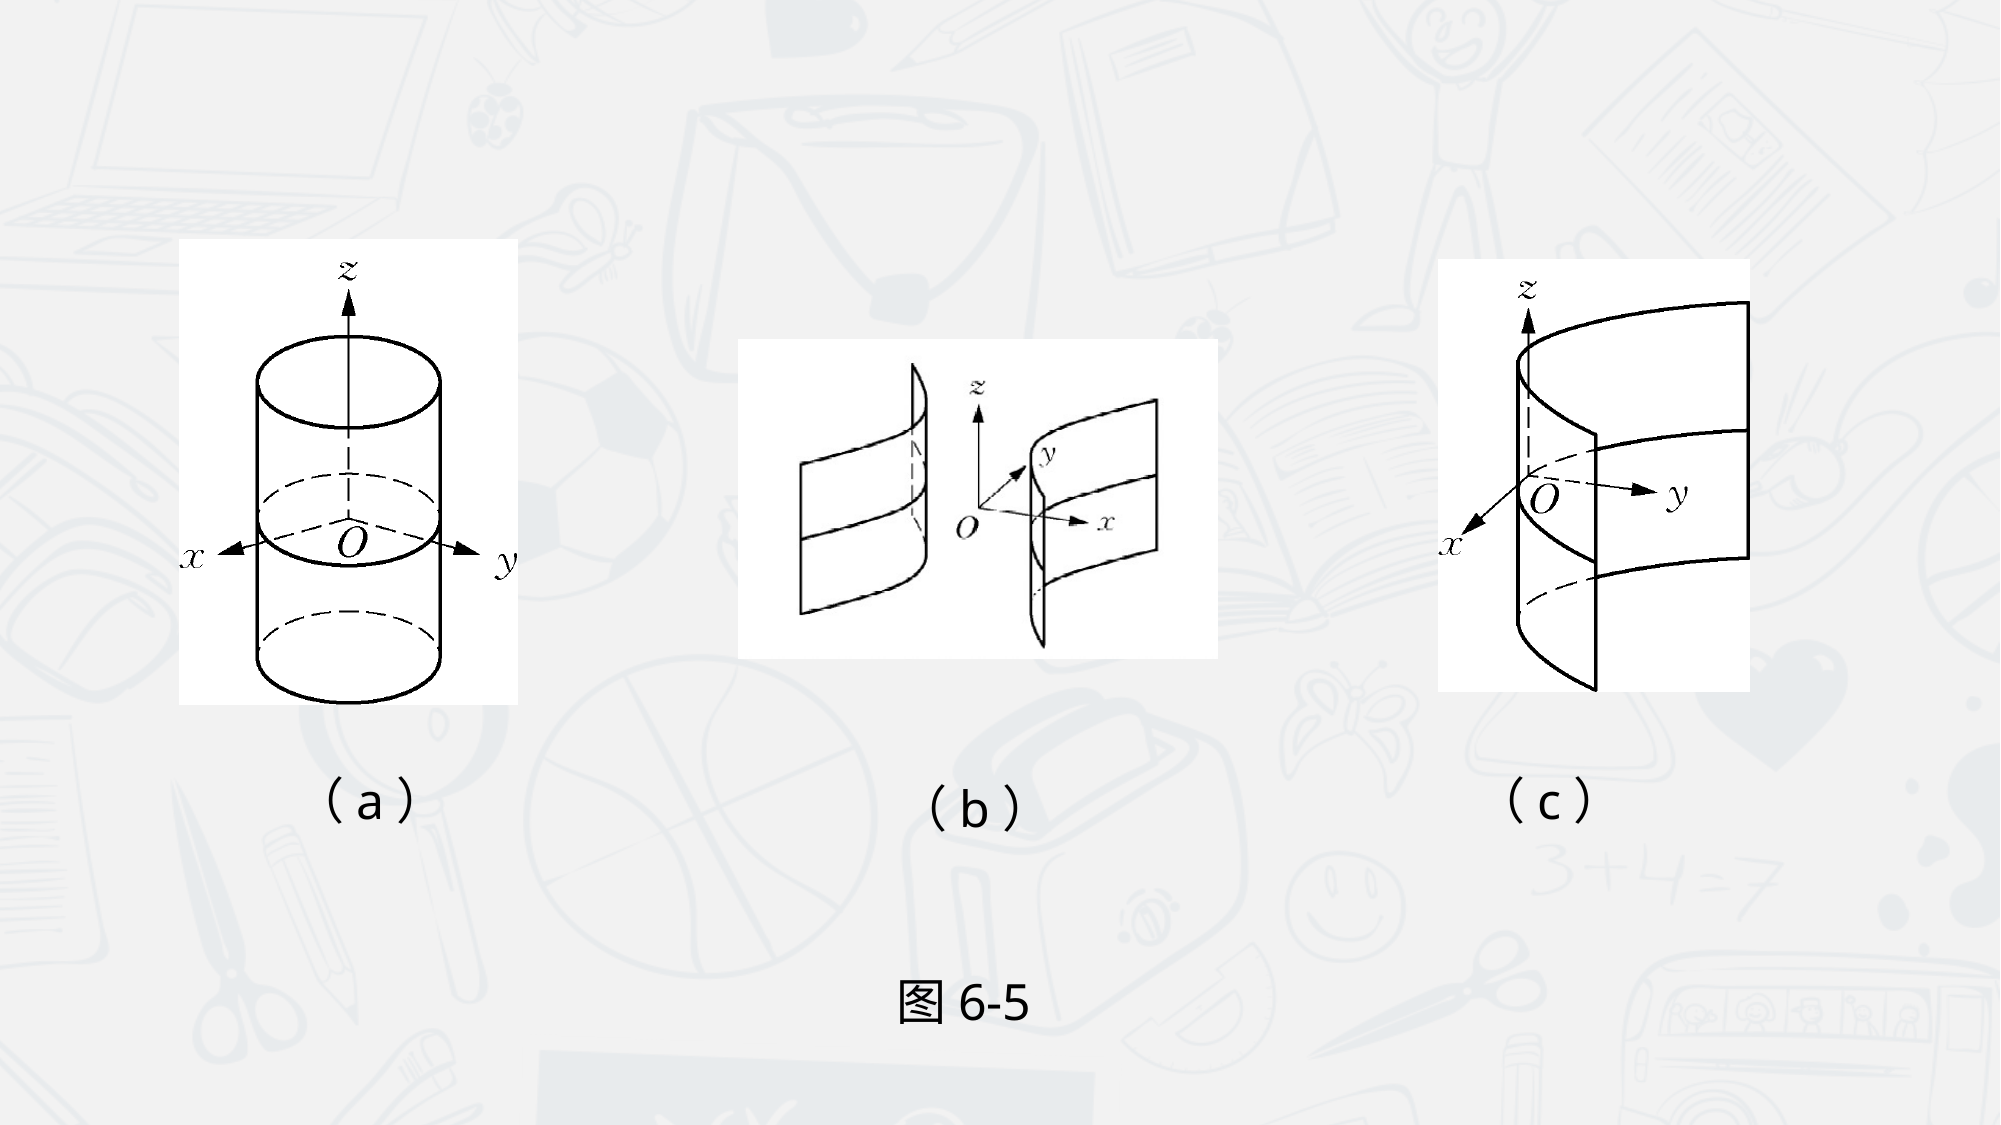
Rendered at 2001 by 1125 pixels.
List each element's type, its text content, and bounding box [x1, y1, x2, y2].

text_box 图6-5 [881, 984, 1884, 1038]
text_box （a） [236, 784, 1416, 837]
picture [738, 339, 1218, 659]
picture [1438, 259, 1750, 692]
text_box （c） [1416, 784, 2000, 837]
text_box （b） [839, 792, 2000, 846]
picture [179, 239, 518, 705]
